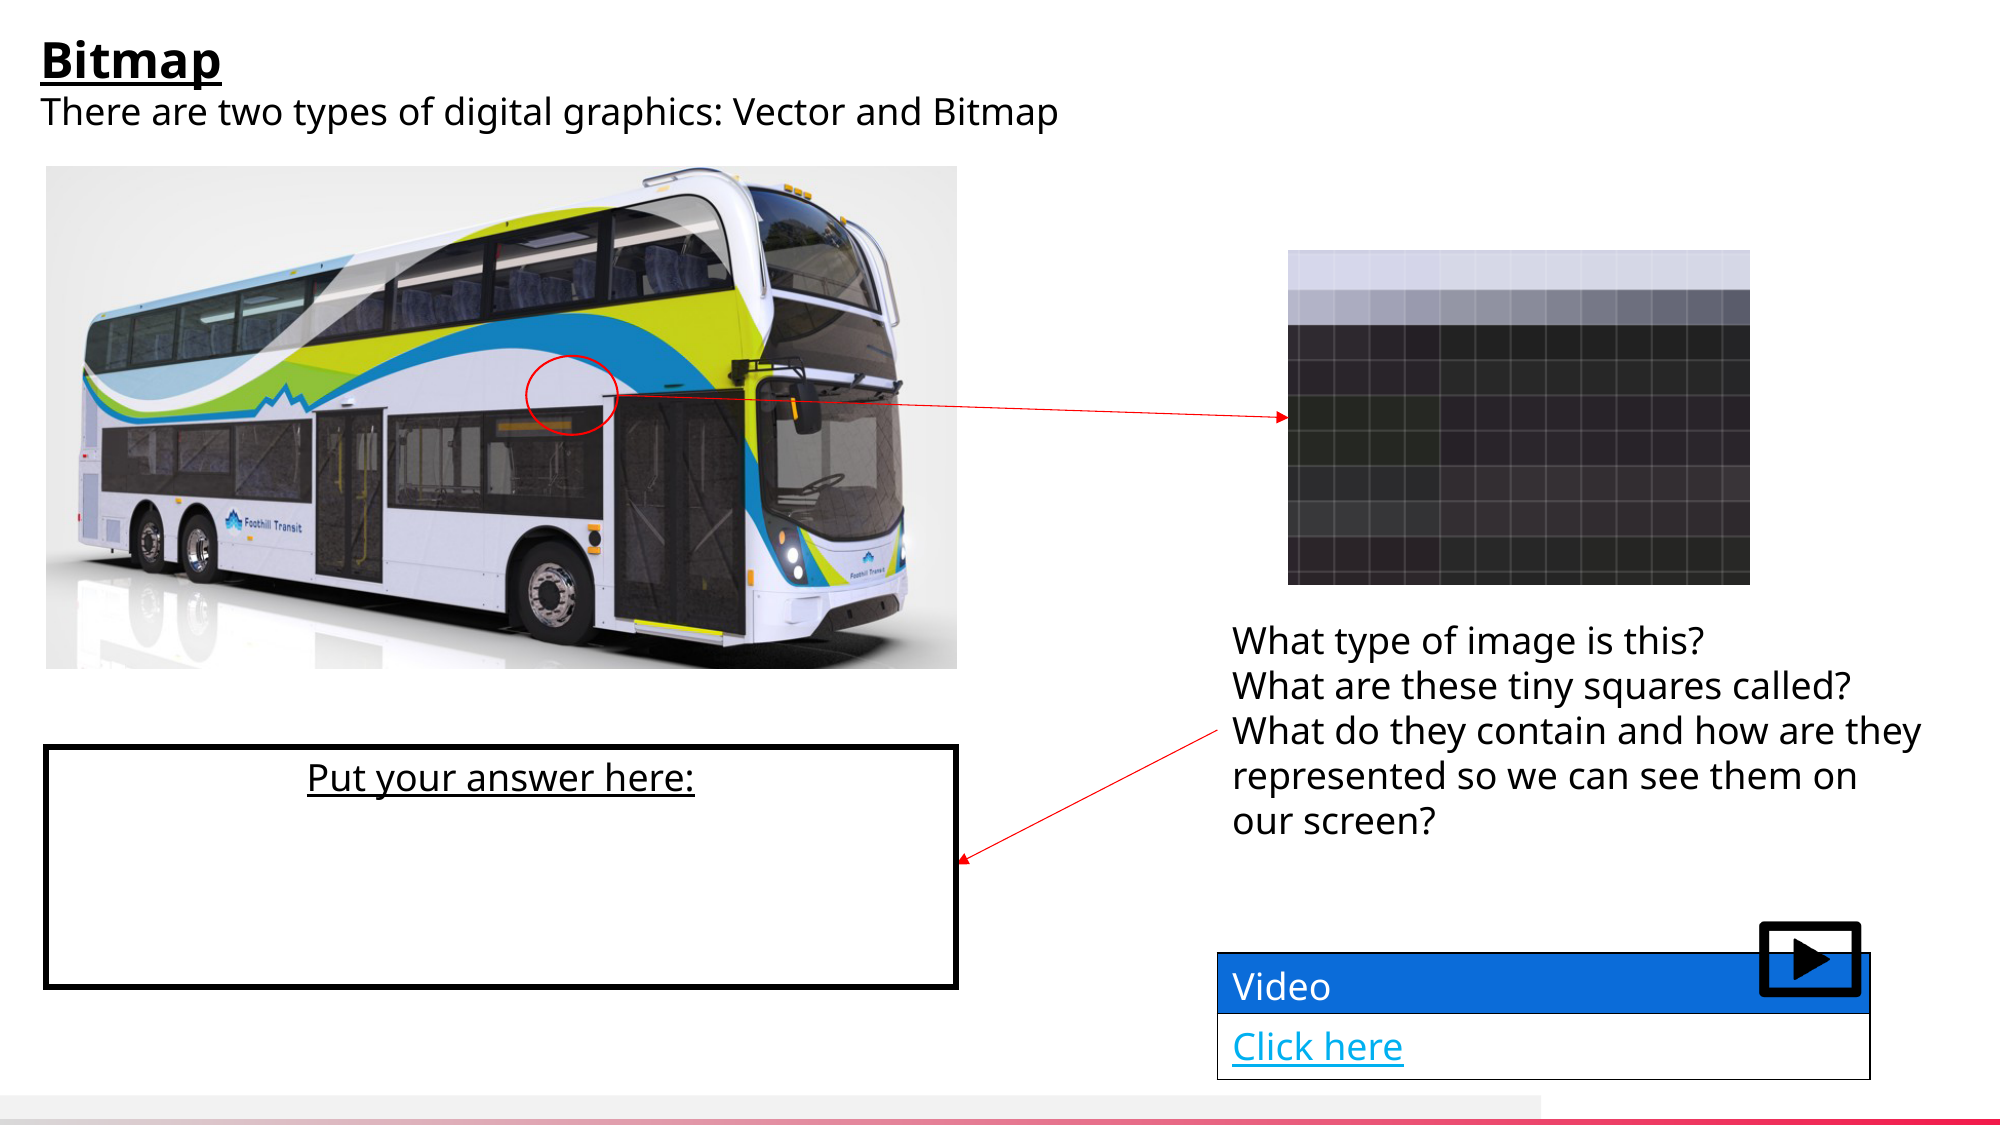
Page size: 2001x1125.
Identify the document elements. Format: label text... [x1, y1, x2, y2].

table_header Video [1218, 954, 1749, 1013]
table_cell Click here [1218, 1014, 1869, 1079]
text_box Put your answer here: [45, 746, 957, 988]
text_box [617, 395, 1289, 418]
text_box Bitmap There are two types of digital graphics: Vector and Bitmap [25, 21, 1095, 141]
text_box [956, 731, 1218, 865]
text_box What type of image is this? What are these tiny squares called? What do they contain and how are they represented so we can see them on our screen? [1217, 610, 1940, 850]
picture [1288, 250, 1750, 585]
picture [46, 166, 957, 669]
picture [1749, 898, 1871, 1020]
